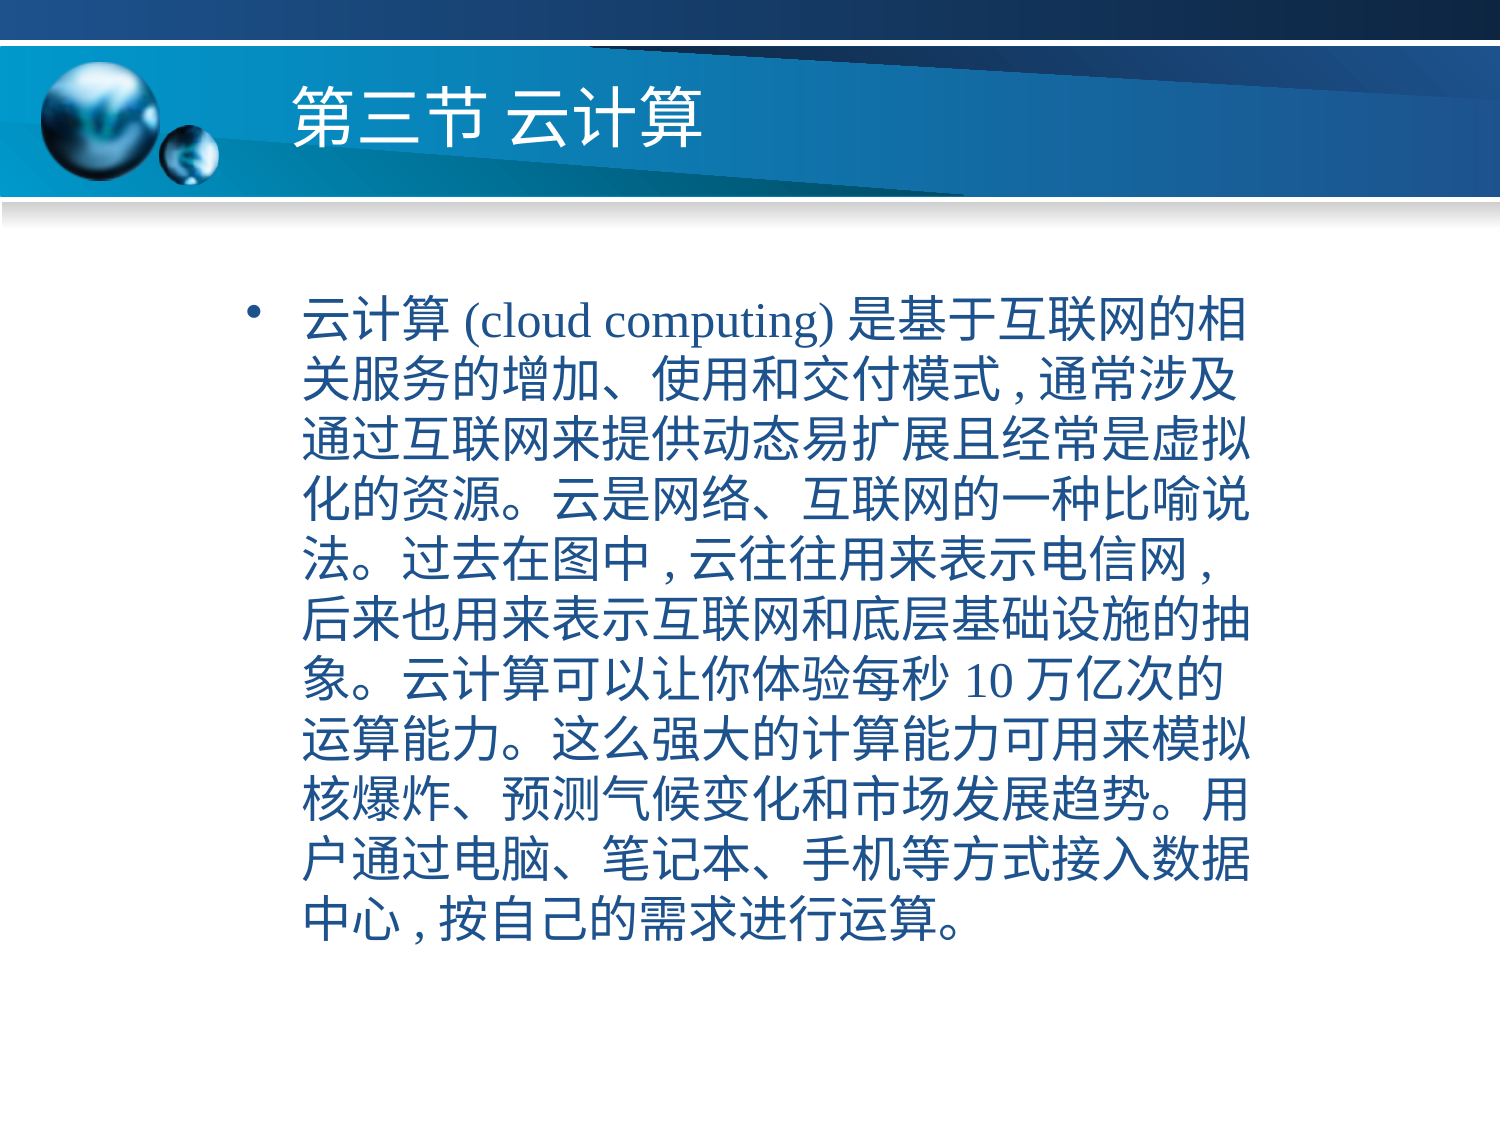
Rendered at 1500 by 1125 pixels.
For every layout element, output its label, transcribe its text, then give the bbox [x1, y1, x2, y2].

title 第三节 云计算 [274, 44, 1363, 188]
picture [160, 126, 218, 184]
text_box 云计算(cloud computing)是基于互联网的相关服务的增加、使用和交付模式,通常涉及通过互联网来提供动态易扩展且经常是虚拟化的资源。云是网络、互联网的一种比喻说法。过去在图中,云往往用来表示电信网,后来也用来表示互联网和底层基础设施的抽象。云计算可以让你体验每秒10万亿次的运算能力。这么强大的计算能力可用来模拟核爆炸、预测气候变化和市场发展趋势。用户通过电脑、笔记本、手机等方式接入数据中心,按自己的需求进行运算。 [230, 280, 1270, 955]
picture [42, 63, 159, 180]
